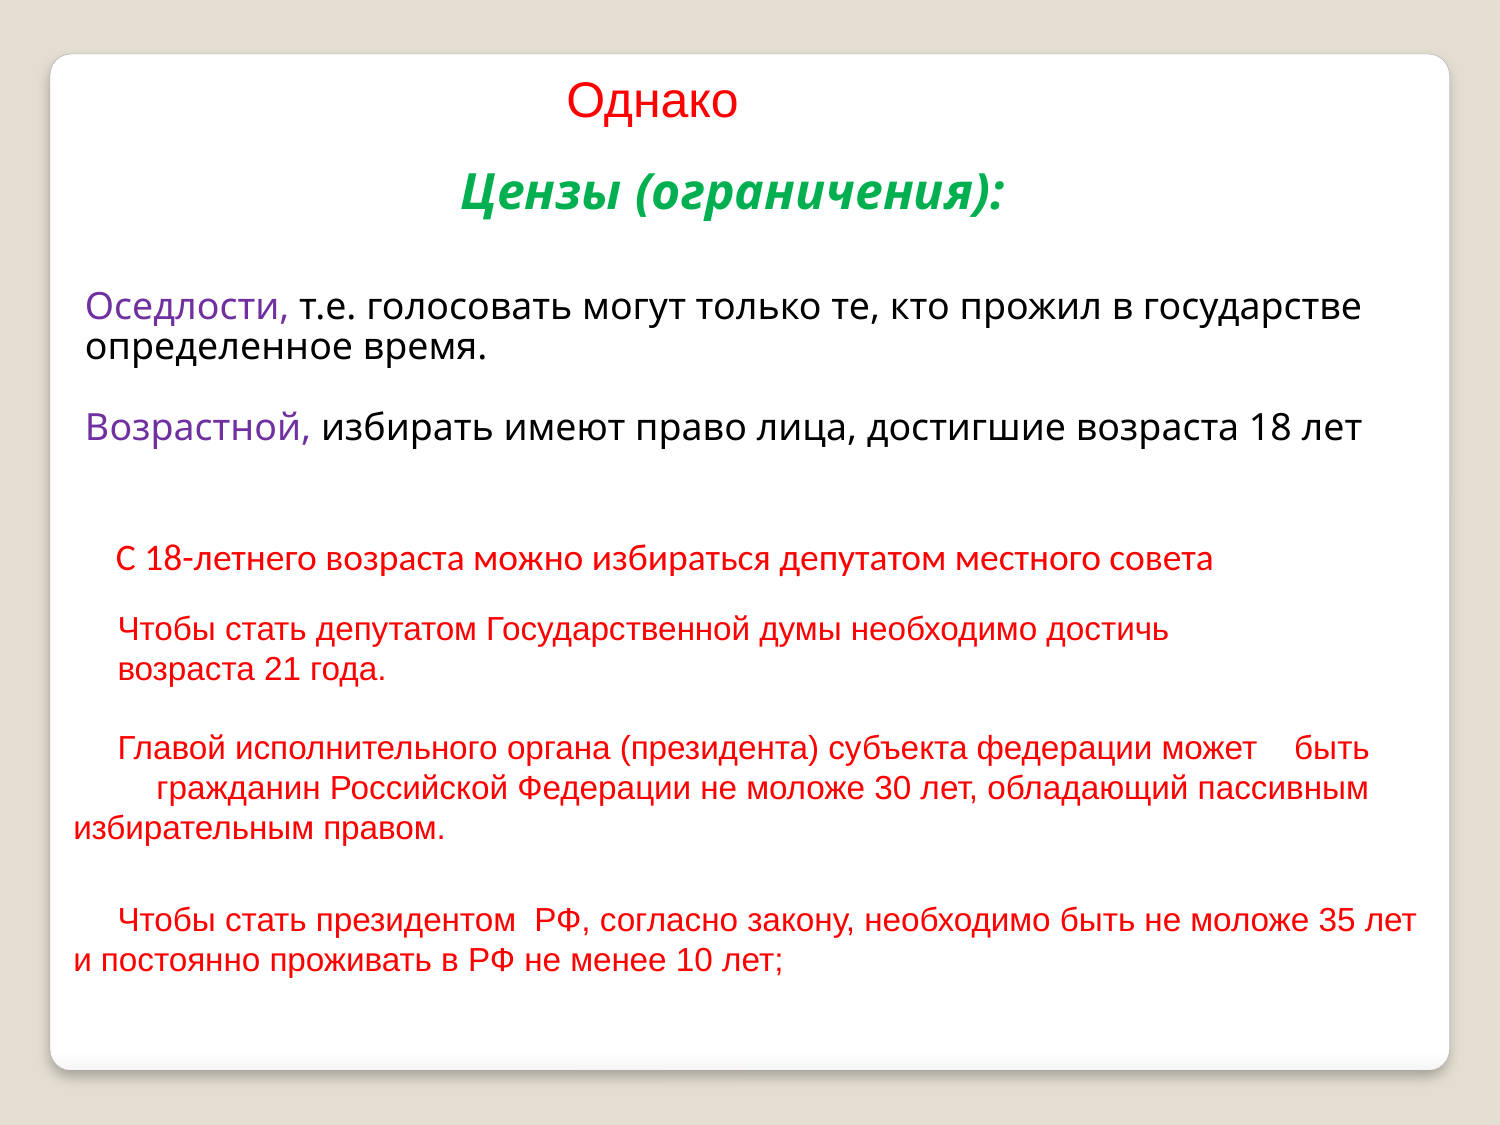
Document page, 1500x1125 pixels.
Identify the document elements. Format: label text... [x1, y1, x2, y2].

text_box Однако [58, 59, 1453, 240]
text_box Оседлости, т.е. голосовать могут только те, кто прожил в государстве определенное время. Возрастной, избирать имеют право лица, достигшие возраста 18 лет [70, 234, 1454, 456]
text_box Чтобы стать президентом РФ, согласно закону, необходимо быть не моложе 35 лет и постоянно проживать в РФ не менее 10 лет; [58, 890, 1442, 986]
text_box С 18-летнего возраста можно избираться депутатом местного совета [58, 480, 1430, 631]
text_box Цензы (ограничения): [152, 152, 1313, 228]
text_box Чтобы стать депутатом Государственной думы необходимо достичь возраста 21 года. Главой исполнительного органа (президента) субъекта федерации может быть гражданин Российской Федерации не моложе 30 лет, обладающий пассивным избирательным правом. [58, 599, 1453, 889]
